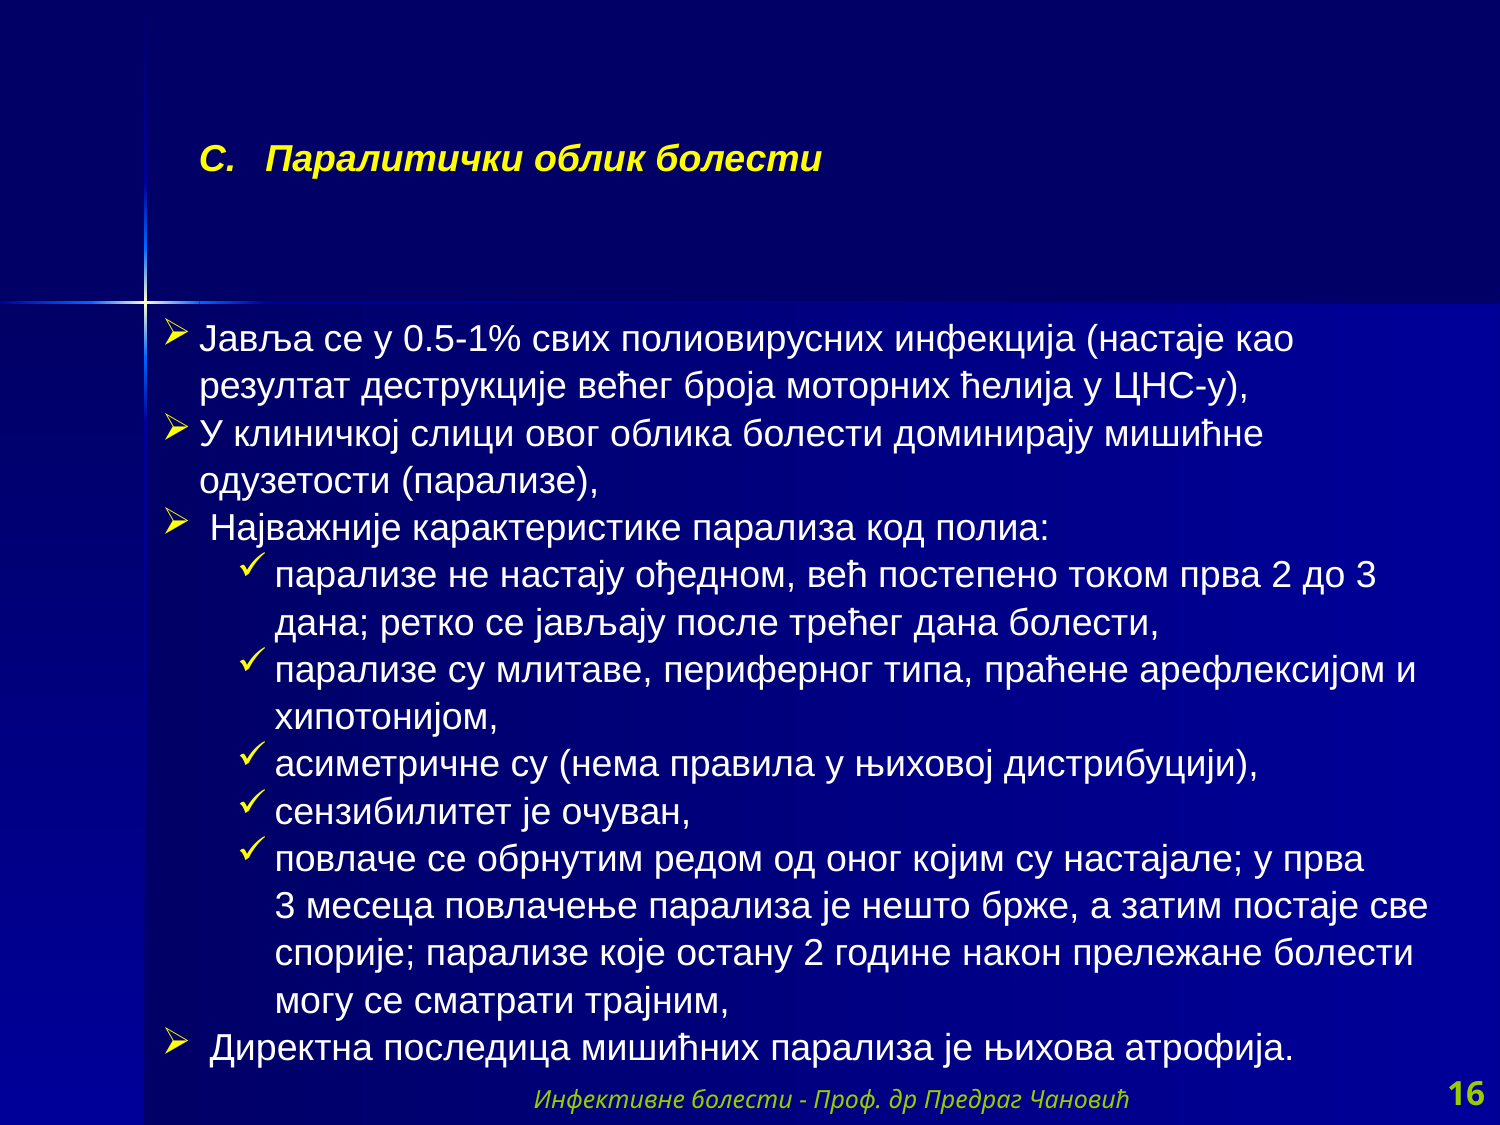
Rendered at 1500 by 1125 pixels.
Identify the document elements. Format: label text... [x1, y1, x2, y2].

text_box Паралитички облик болести [183, 127, 838, 187]
footer Инфективне болести - Проф. др Предраг Чановић [430, 1076, 1235, 1125]
slide_number 16 [1345, 1049, 1500, 1125]
text_box Јавља се у 0.5-1% свих полиовирусних инфекција (настаје као резултат деструкције већег броја моторних ћелија у ЦНС-у), У клиничкој слици овог облика болести доминирају мишићне одузетости (парализе), Најважније карактеристике парализа код полиа: парализе не настају ођедном, већ постепено током прва 2 до 3 дана; ретко се јављају после трећег дана болести, парализе су млитаве, периферног типа, праћене арефлексијом и хипотонијом, асиметричне су (нема правила у њиховој дистрибуцији), сензибилитет је очуван, повлаче се обрнутим редом од оног којим су настајале; у прва 3 месеца повлачење парализа је нешто брже, а затим постаје све спорије; парализе које остану 2 године након прележане болести могу се сматрати трајним, Директна последица мишићних парализа је њихова атрофија. [147, 304, 1458, 1076]
